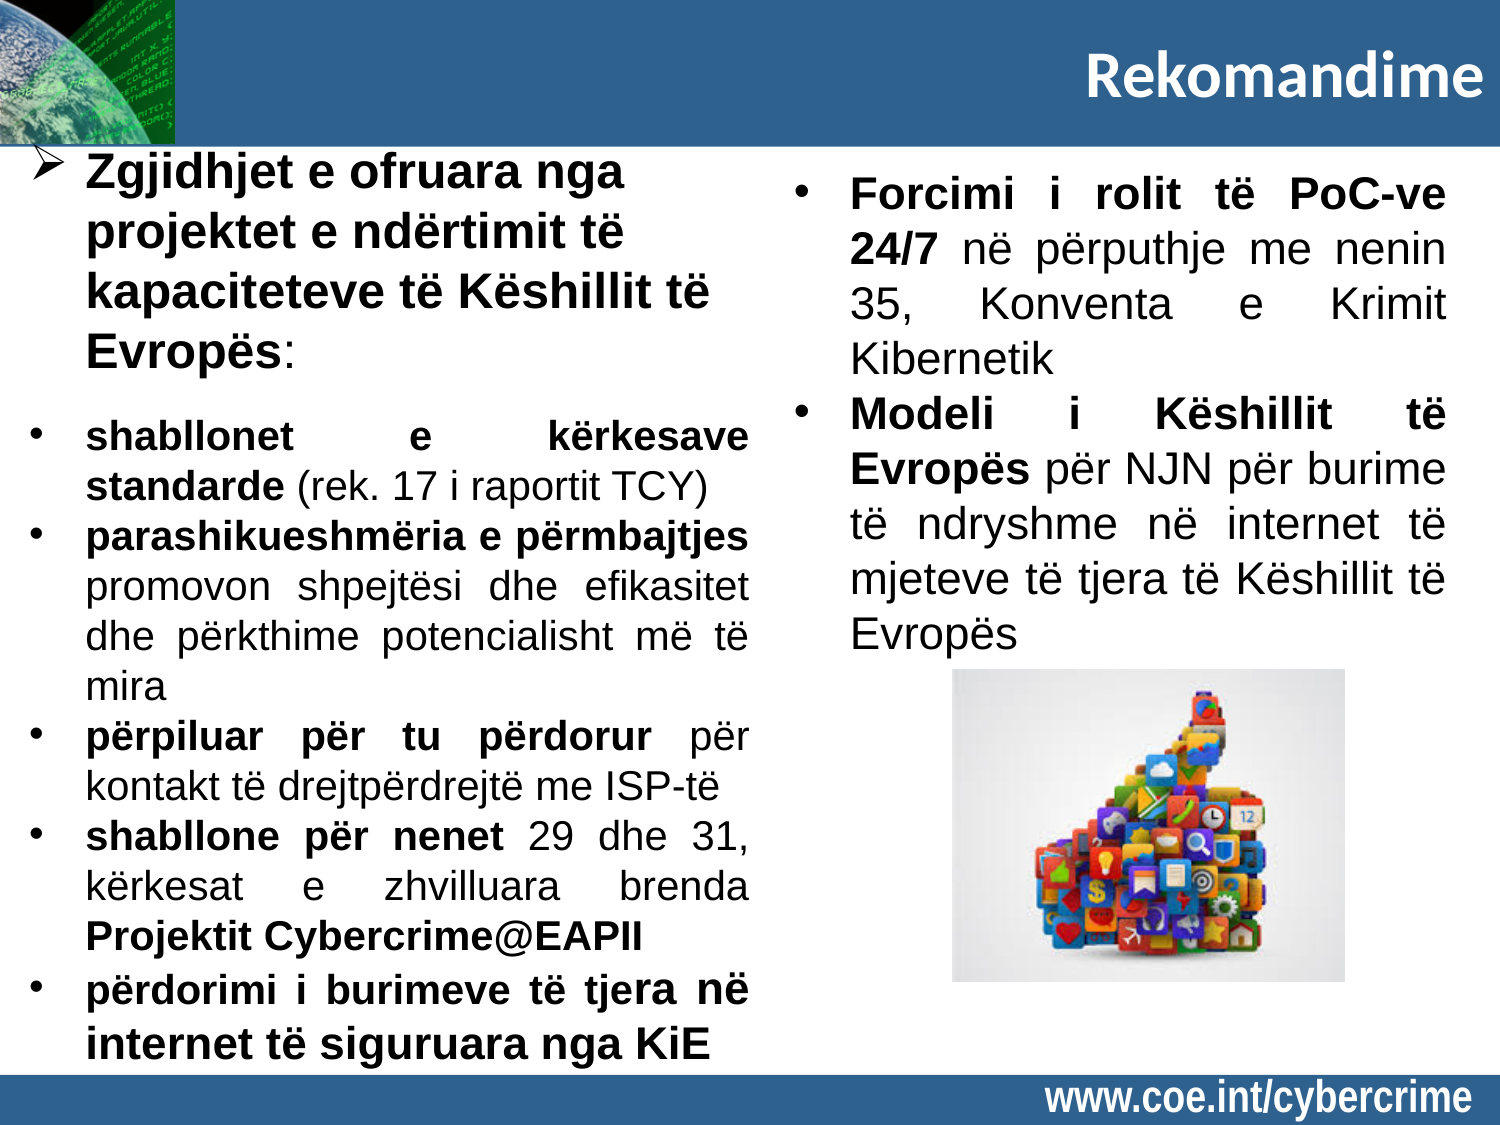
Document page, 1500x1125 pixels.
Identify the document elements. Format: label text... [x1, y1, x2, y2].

text_box [0, 1073, 1030, 1125]
picture [952, 668, 1346, 982]
text_box Rekomandime [179, 0, 1500, 149]
text_box Forcimi i rolit të PoC-ve 24/7 në përputhje me nenin 35, Konventa e Krimit Kibernetik Modeli i Këshillit të Evropës për NJN për burime të ndryshme në internet të mjeteve të tjera të Këshillit të Evropës [778, 156, 1462, 666]
picture [0, 0, 175, 144]
text_box www.coe.int/cybercrime [1030, 1059, 1500, 1125]
text_box Zgjidhjet e ofruara nga projektet e ndërtimit të kapaciteteve të Këshillit të Evropës: shabllonet e kërkesave standarde (rek. 17 i raportit TCY) parashikueshmëria e përmbajtjes promovon shpejtësi dhe efikasitet dhe përkthime potencialisht më të mira përpiluar për tu përdorur për kontakt të drejtpërdrejtë me ISP-të shabllone për nenet 29 dhe 31, kërkesat e zhvilluara brenda Projektit Cybercrime@EAPII përdorimi i burimeve të tjera në internet të siguruara nga KiE [14, 131, 765, 1076]
